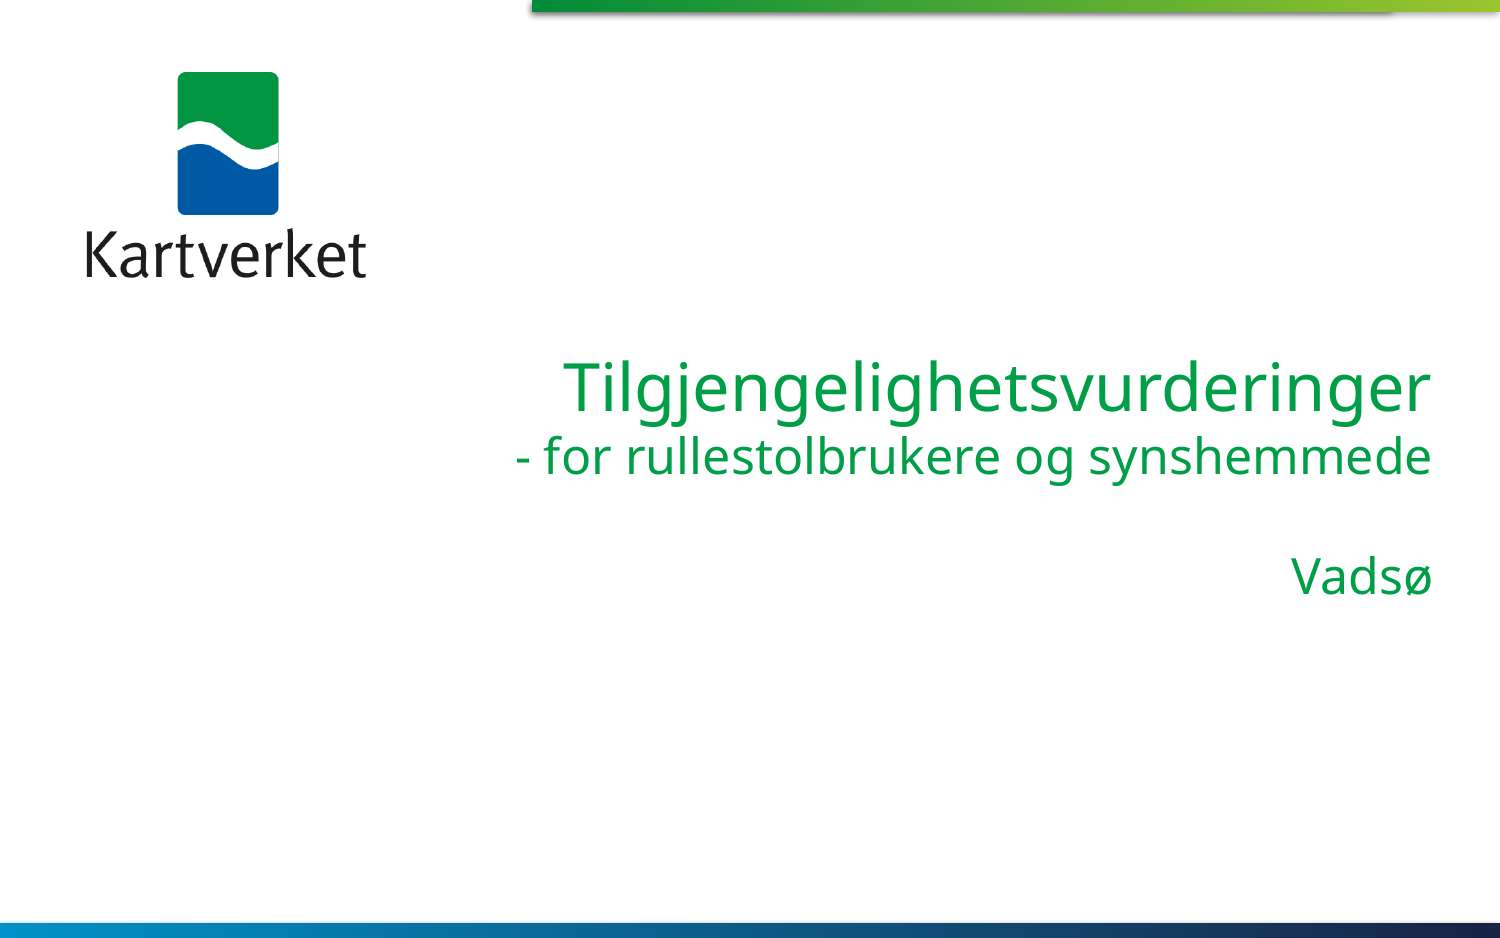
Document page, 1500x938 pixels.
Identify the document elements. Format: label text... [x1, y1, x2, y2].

text_box Tilgjengelighetsvurderinger - for rullestolbrukere og synshemmede Vadsø [66, 337, 1449, 613]
